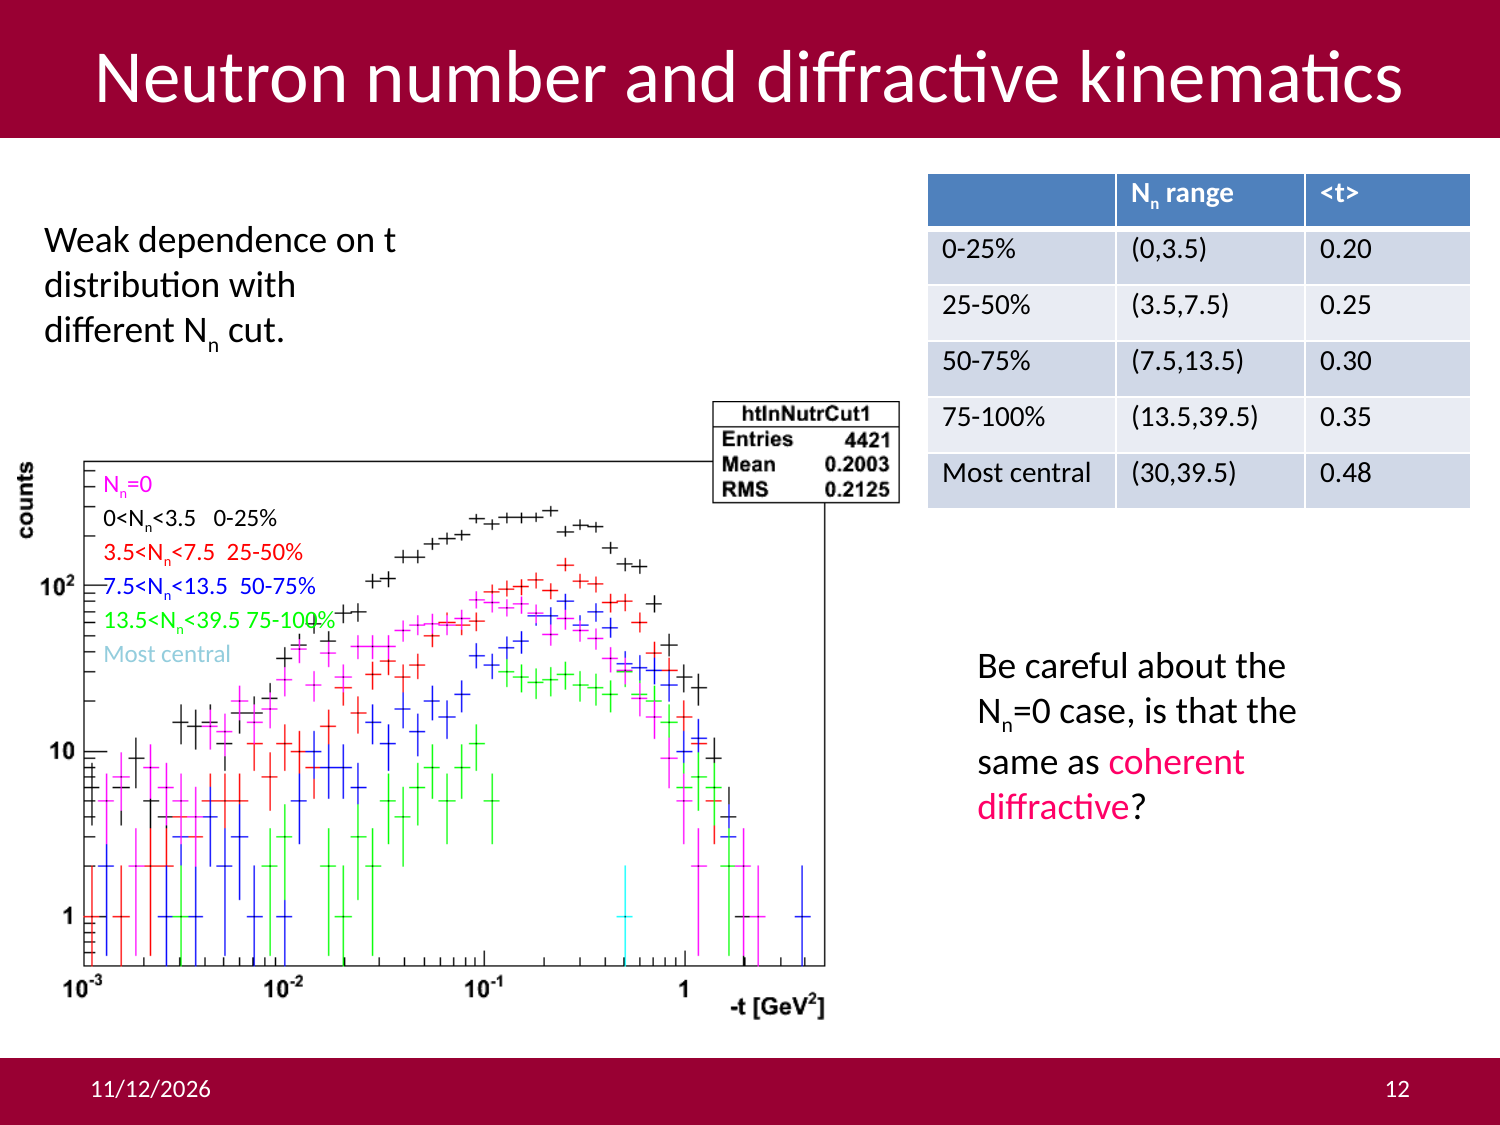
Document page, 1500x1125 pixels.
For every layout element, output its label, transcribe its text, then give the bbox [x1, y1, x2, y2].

table_cell 50-75% [928, 342, 1115, 396]
slide_number 12 [1074, 1057, 1425, 1118]
table_cell (13.5,39.5) [1117, 398, 1304, 452]
table_cell 0.20 [1306, 232, 1470, 284]
text_box Weak dependence on t distribution with different Nn cut. [29, 208, 443, 364]
table_cell 25-50% [928, 286, 1115, 340]
table_cell 0-25% [928, 232, 1115, 284]
table_cell 0.35 [1306, 398, 1470, 452]
table_cell (7.5,13.5) [1117, 342, 1304, 396]
table_header [928, 174, 1115, 226]
table_cell (3.5,7.5) [1117, 286, 1304, 340]
table_cell Most central [928, 454, 1115, 508]
table_header Nn range [1117, 174, 1304, 226]
table_cell 75-100% [928, 398, 1115, 452]
text_box Be careful about the Nn=0 case, is that the same as coherent diffractive? [962, 633, 1329, 835]
picture [17, 401, 904, 1024]
table_cell 0.30 [1306, 342, 1470, 396]
table_cell 0.25 [1306, 286, 1470, 340]
title Neutron number and diffractive kinematics [75, 7, 1425, 138]
table_cell (30,39.5) [1117, 454, 1304, 508]
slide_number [75, 1057, 425, 1118]
table_cell 0.48 [1306, 454, 1470, 508]
table_cell (0,3.5) [1117, 232, 1304, 284]
table_header <t> [1306, 174, 1470, 226]
